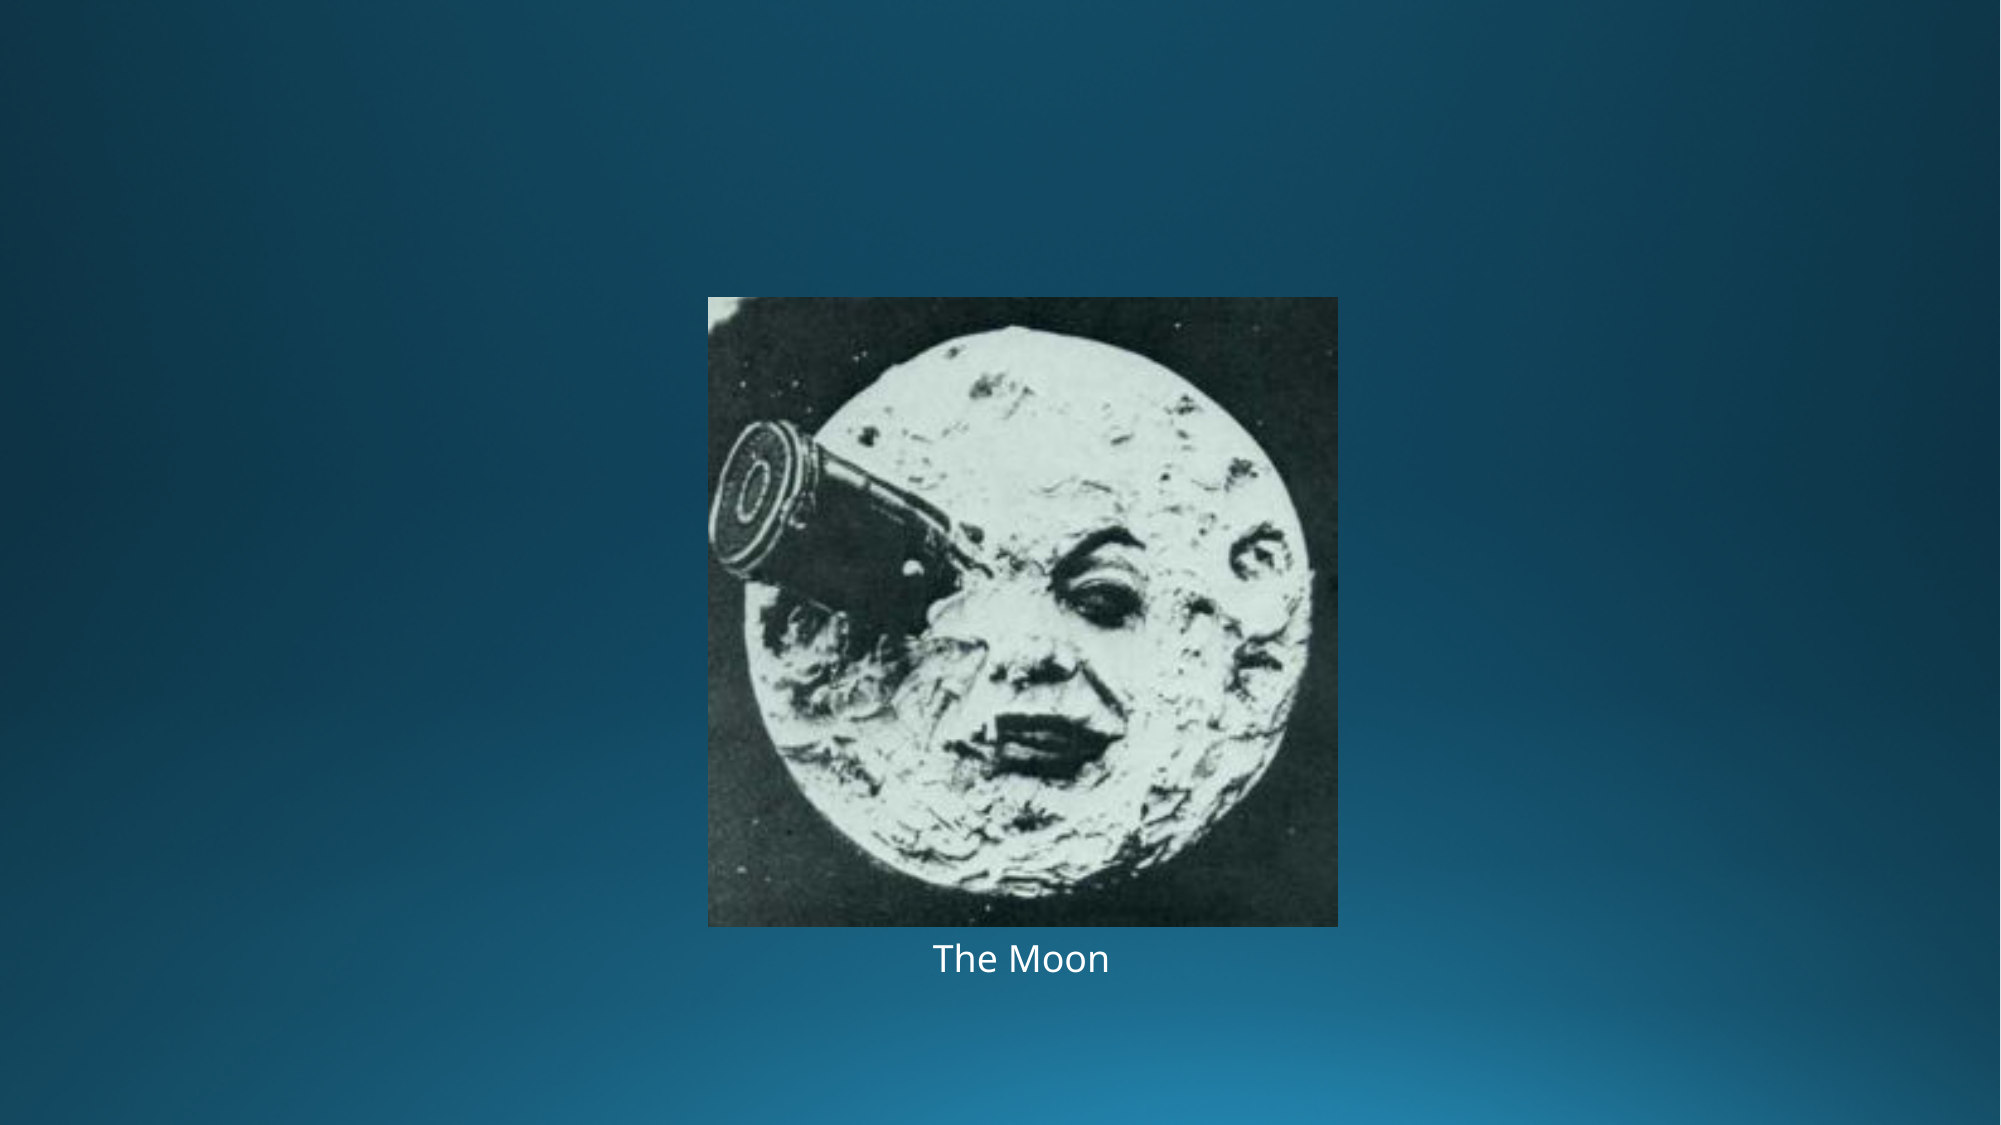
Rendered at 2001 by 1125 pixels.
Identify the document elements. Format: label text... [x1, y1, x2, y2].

text_box The Moon [183, 927, 1861, 1011]
picture [0, 0, 2001, 1125]
